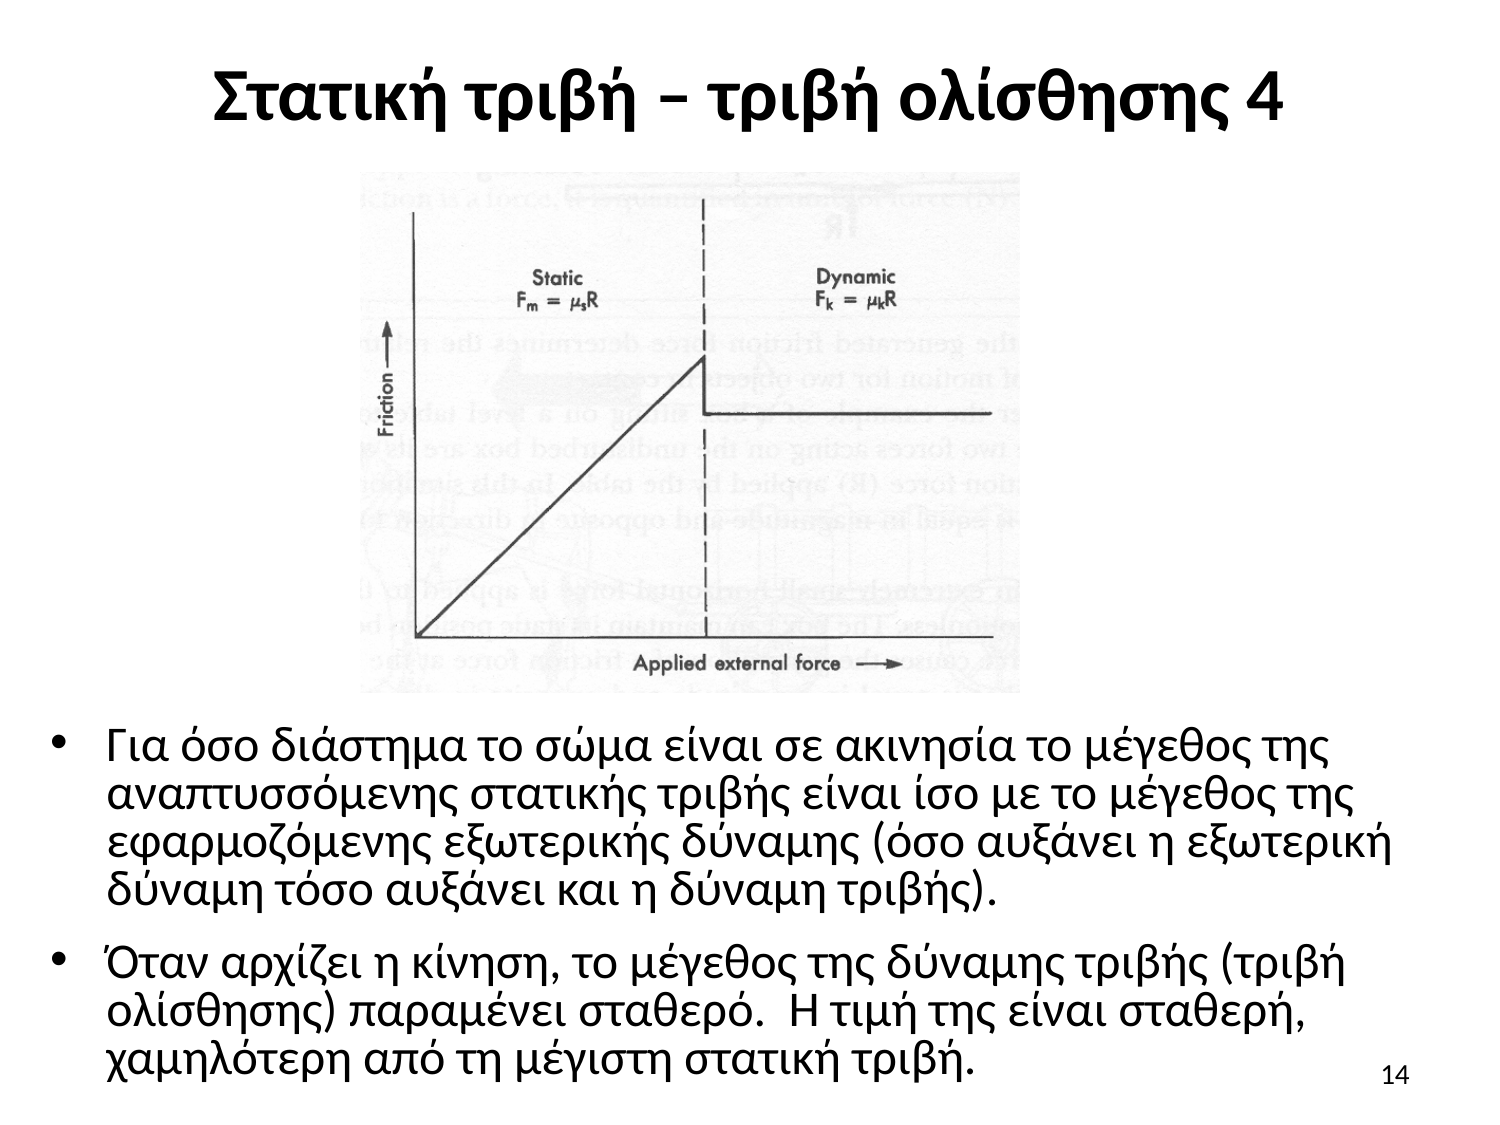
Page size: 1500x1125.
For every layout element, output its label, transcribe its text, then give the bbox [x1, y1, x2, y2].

picture [359, 172, 1020, 693]
title Στατική τριβή – τριβή ολίσθησης 4 [44, 54, 1456, 126]
list Για όσο διάστημα το σώμα είναι σε ακινησία το μέγεθος της αναπτυσσόμενης στατικής τριβής είναι ίσο με το μέγεθος της εφαρμοζόμενης εξωτερικής δύναμης (όσο αυξάνει η εξωτερική δύναμη τόσο αυξάνει και η δύναμη τριβής). Όταν αρχίζει η κίνηση, το μέγεθος της δύναμης τριβής (τριβή ολίσθησης) παραμένει σταθερό. Η τιμή της είναι σταθερή, χαμηλότερη από τη μέγιστη στατική τριβή. [35, 716, 1465, 1076]
slide_number 14 [1074, 1042, 1425, 1103]
